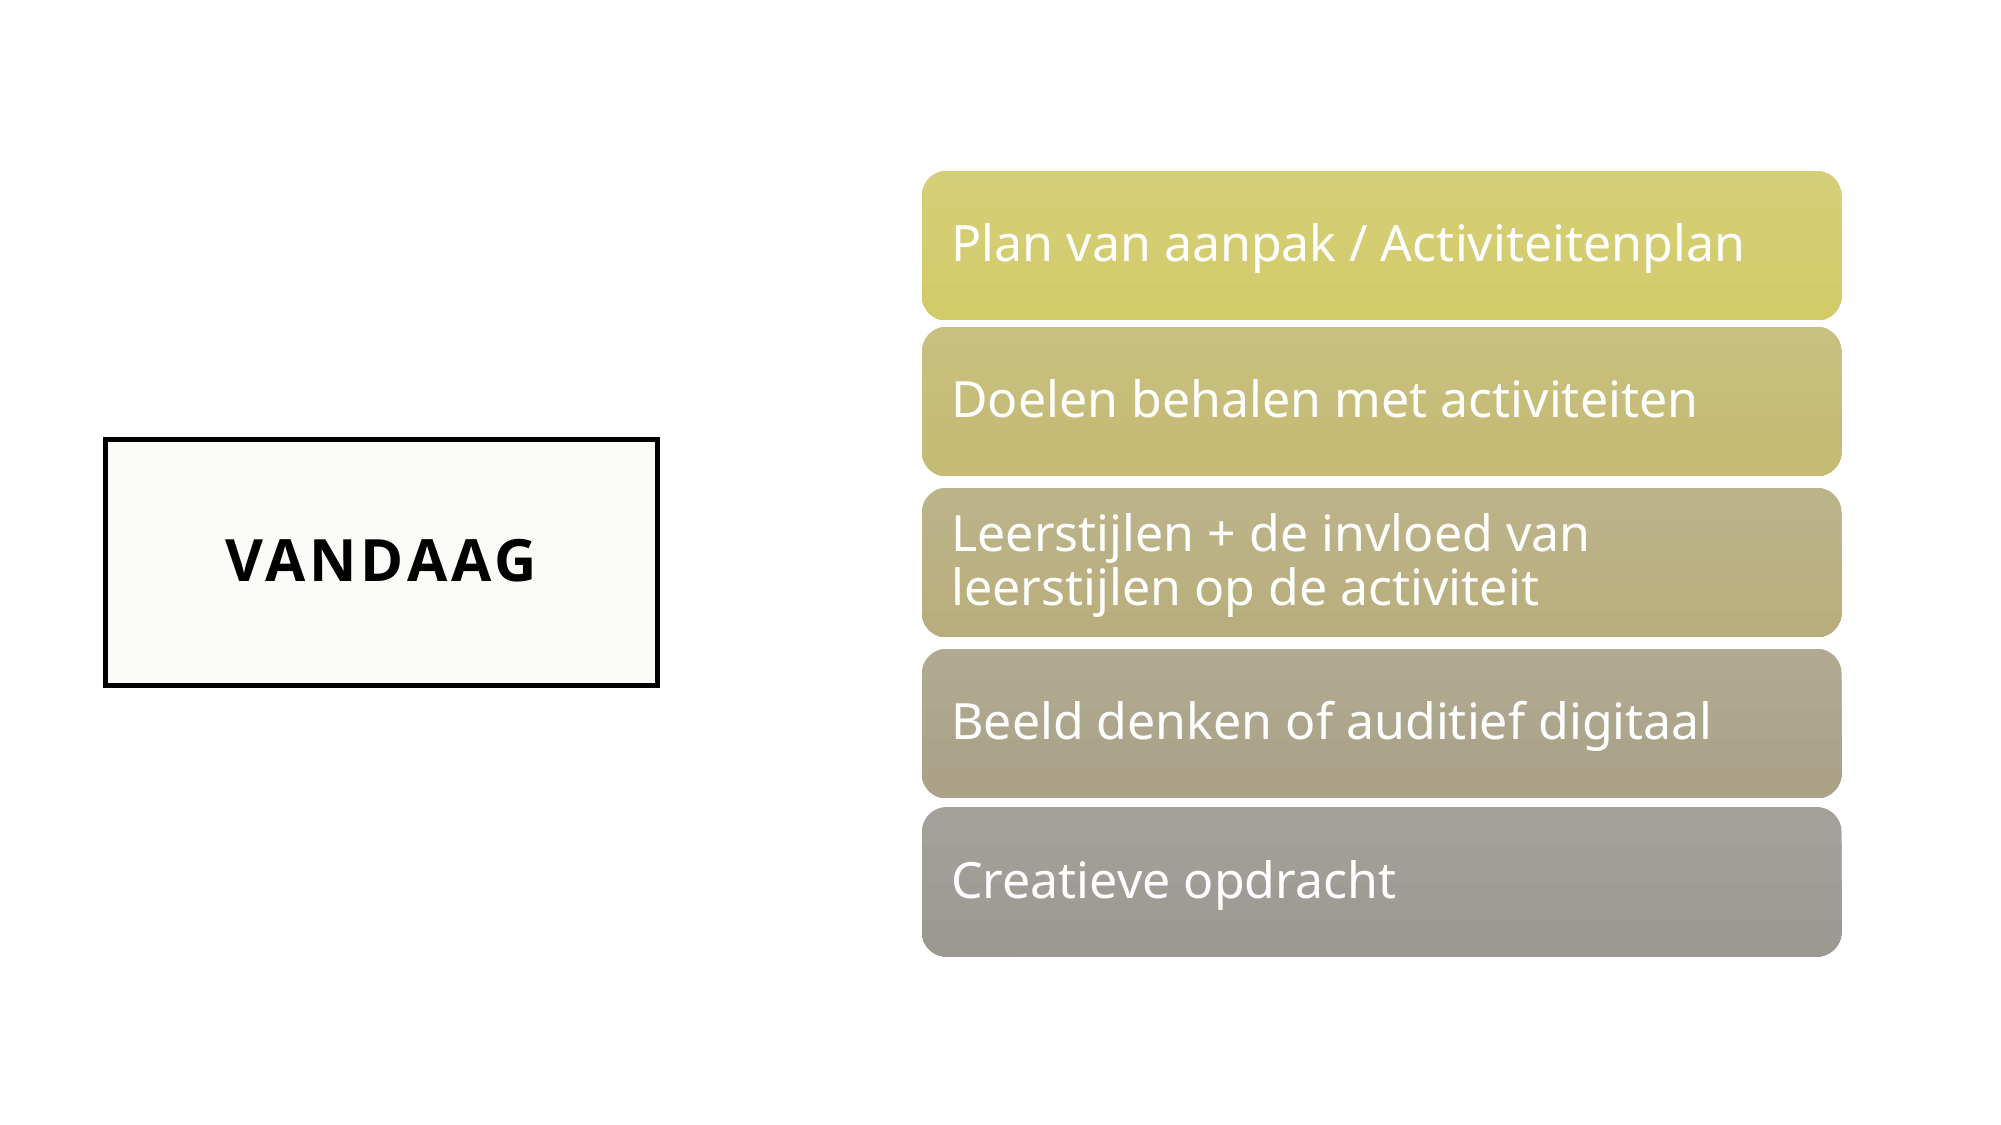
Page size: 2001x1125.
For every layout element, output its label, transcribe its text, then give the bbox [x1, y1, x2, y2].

title vandaag [103, 437, 660, 688]
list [921, 158, 1842, 967]
